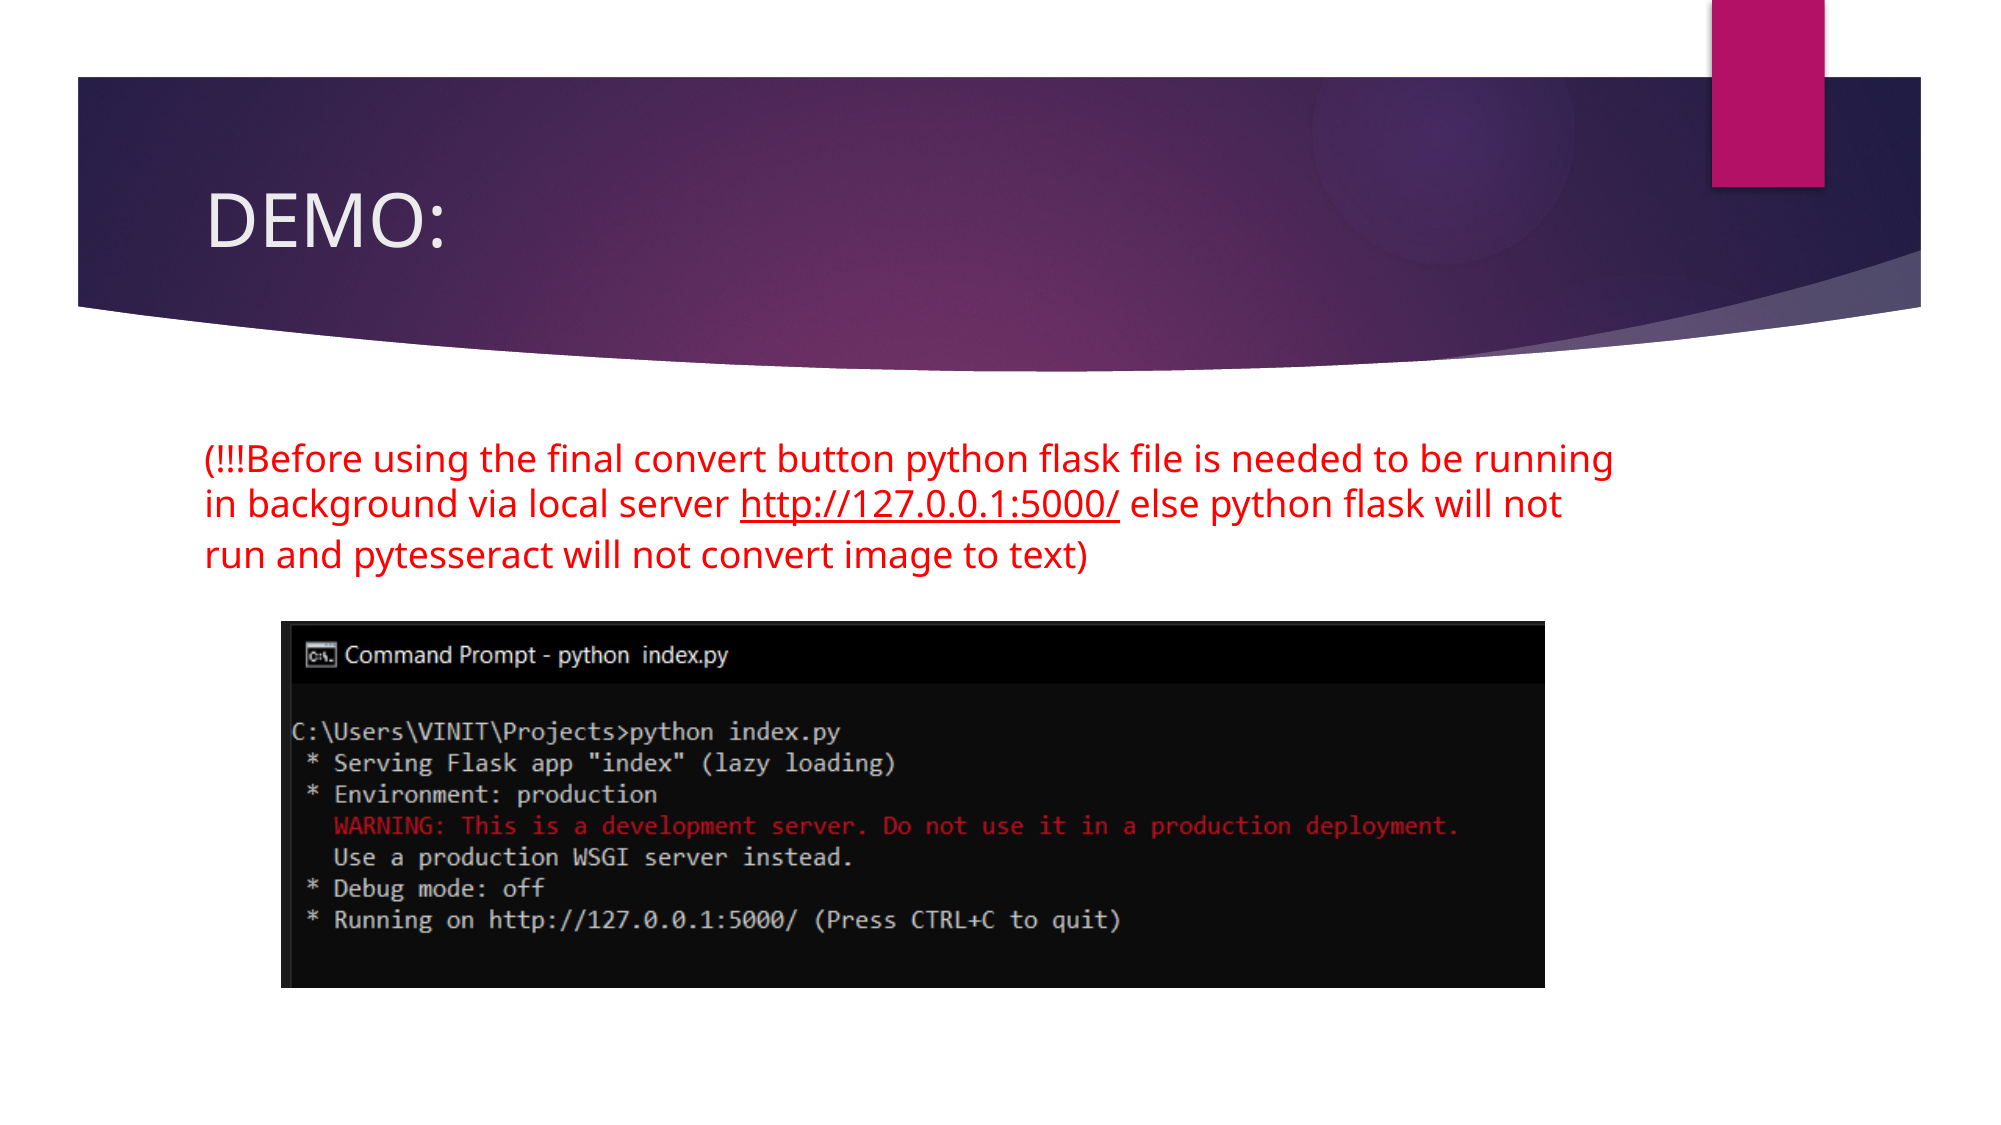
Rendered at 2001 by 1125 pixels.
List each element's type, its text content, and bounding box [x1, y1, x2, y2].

picture [281, 621, 1545, 988]
title DEMO: [189, 159, 1627, 276]
list (!!!Before using the final convert button python flask file is needed to be running in background via local server http://127.0.0.1:5000/ else python flask will not run and pytesseract will not convert image to text) [189, 427, 1638, 988]
